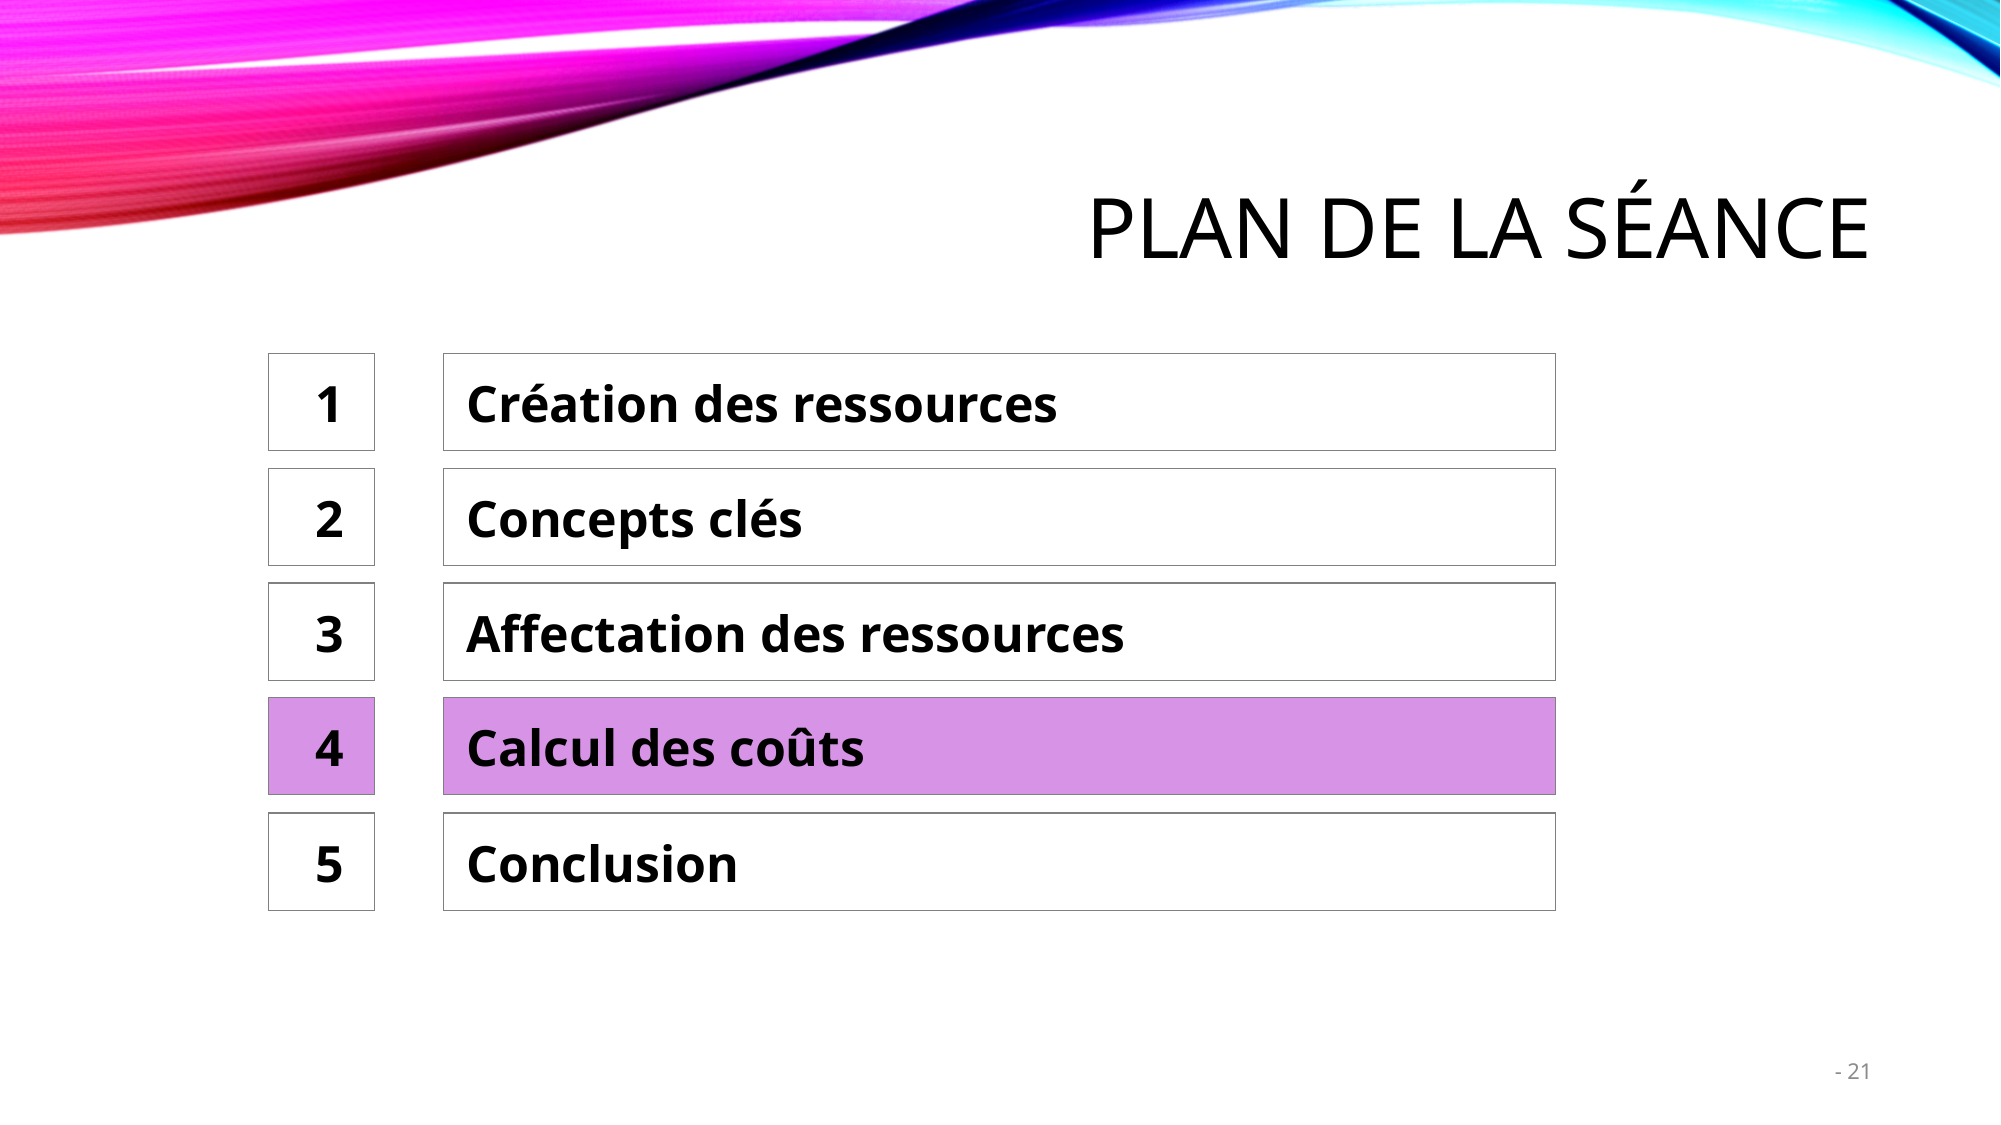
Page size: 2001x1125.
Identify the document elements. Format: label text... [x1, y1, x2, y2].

slide_number 21 [1808, 1042, 1888, 1103]
text_box Calcul des coûts [443, 697, 1556, 795]
text_box Concepts clés [443, 468, 1556, 566]
text_box 2 [268, 468, 375, 566]
text_box 4 [268, 697, 375, 795]
text_box 3 [268, 582, 375, 681]
text_box Création des ressources [443, 353, 1556, 451]
picture [1910, 0, 2000, 45]
text_box Affectation des ressources [443, 582, 1556, 681]
text_box 1 [268, 353, 375, 451]
text_box 5 [268, 813, 375, 911]
title Plan de la séance [474, 125, 1888, 338]
text_box Conclusion [443, 813, 1556, 911]
picture [1890, 0, 2000, 75]
picture [0, 0, 2000, 237]
